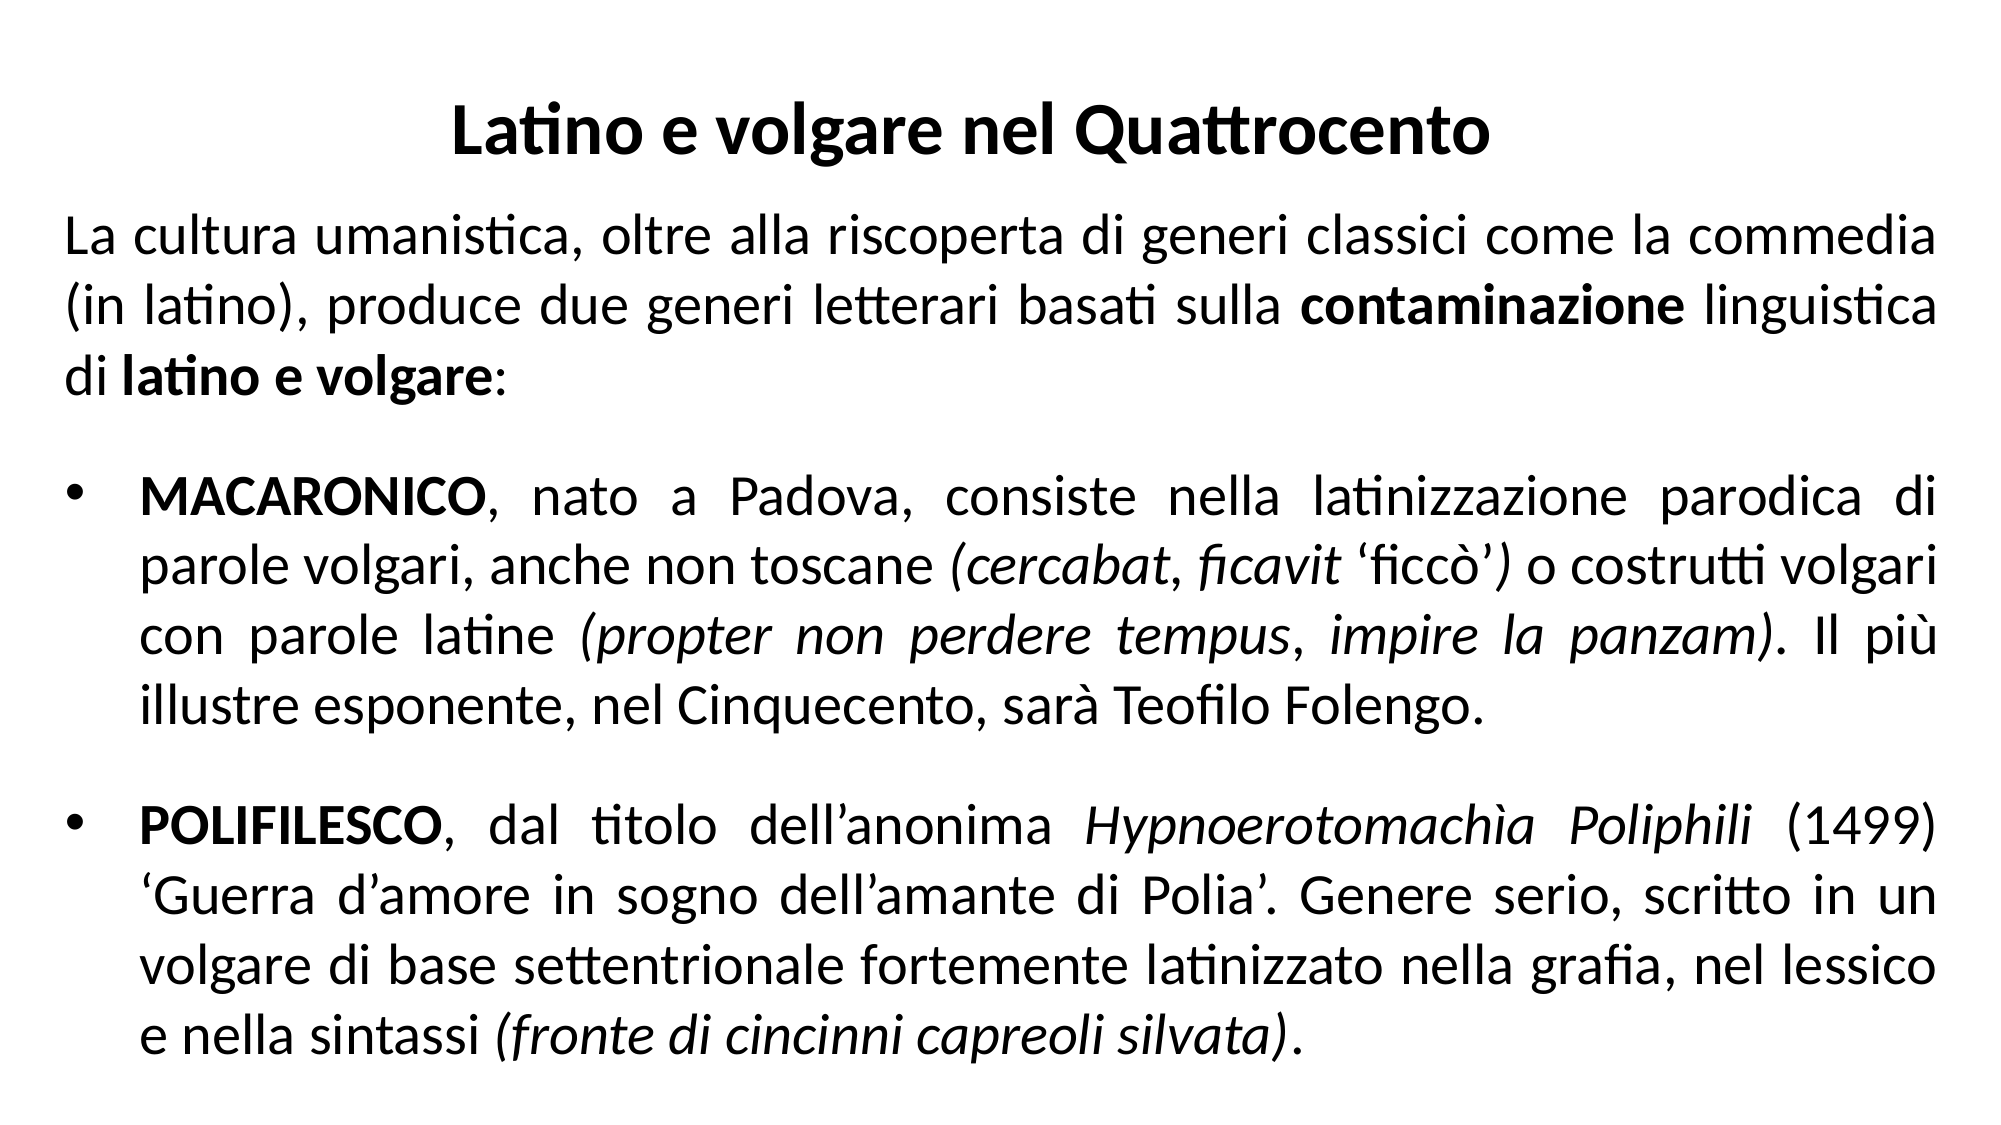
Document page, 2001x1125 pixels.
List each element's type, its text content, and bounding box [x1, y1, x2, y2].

text_box La cultura umanistica, oltre alla riscoperta di generi classici come la commedia (in latino), produce due generi letterari basati sulla contaminazione linguistica di latino e volgare: MACARONICO, nato a Padova, consiste nella latinizzazione parodica di parole volgari, anche non toscane (cercabat, ficavit ‘ficcò’) o costrutti volgari con parole latine (propter non perdere tempus, impire la panzam). Il più illustre esponente, nel Cinquecento, sarà Teofilo Folengo. POLIFILESCO, dal titolo dell’anonima Hypnoerotomachìa Poliphili (1499) ‘Guerra d’amore in sogno dell’amante di Polia’. Genere serio, scritto in un volgare di base settentrionale fortemente latinizzato nella grafia, nel lessico e nella sintassi (fronte di cincinni capreoli silvata). [50, 189, 1954, 1074]
text_box Latino e volgare nel Quattrocento [233, 72, 1711, 178]
